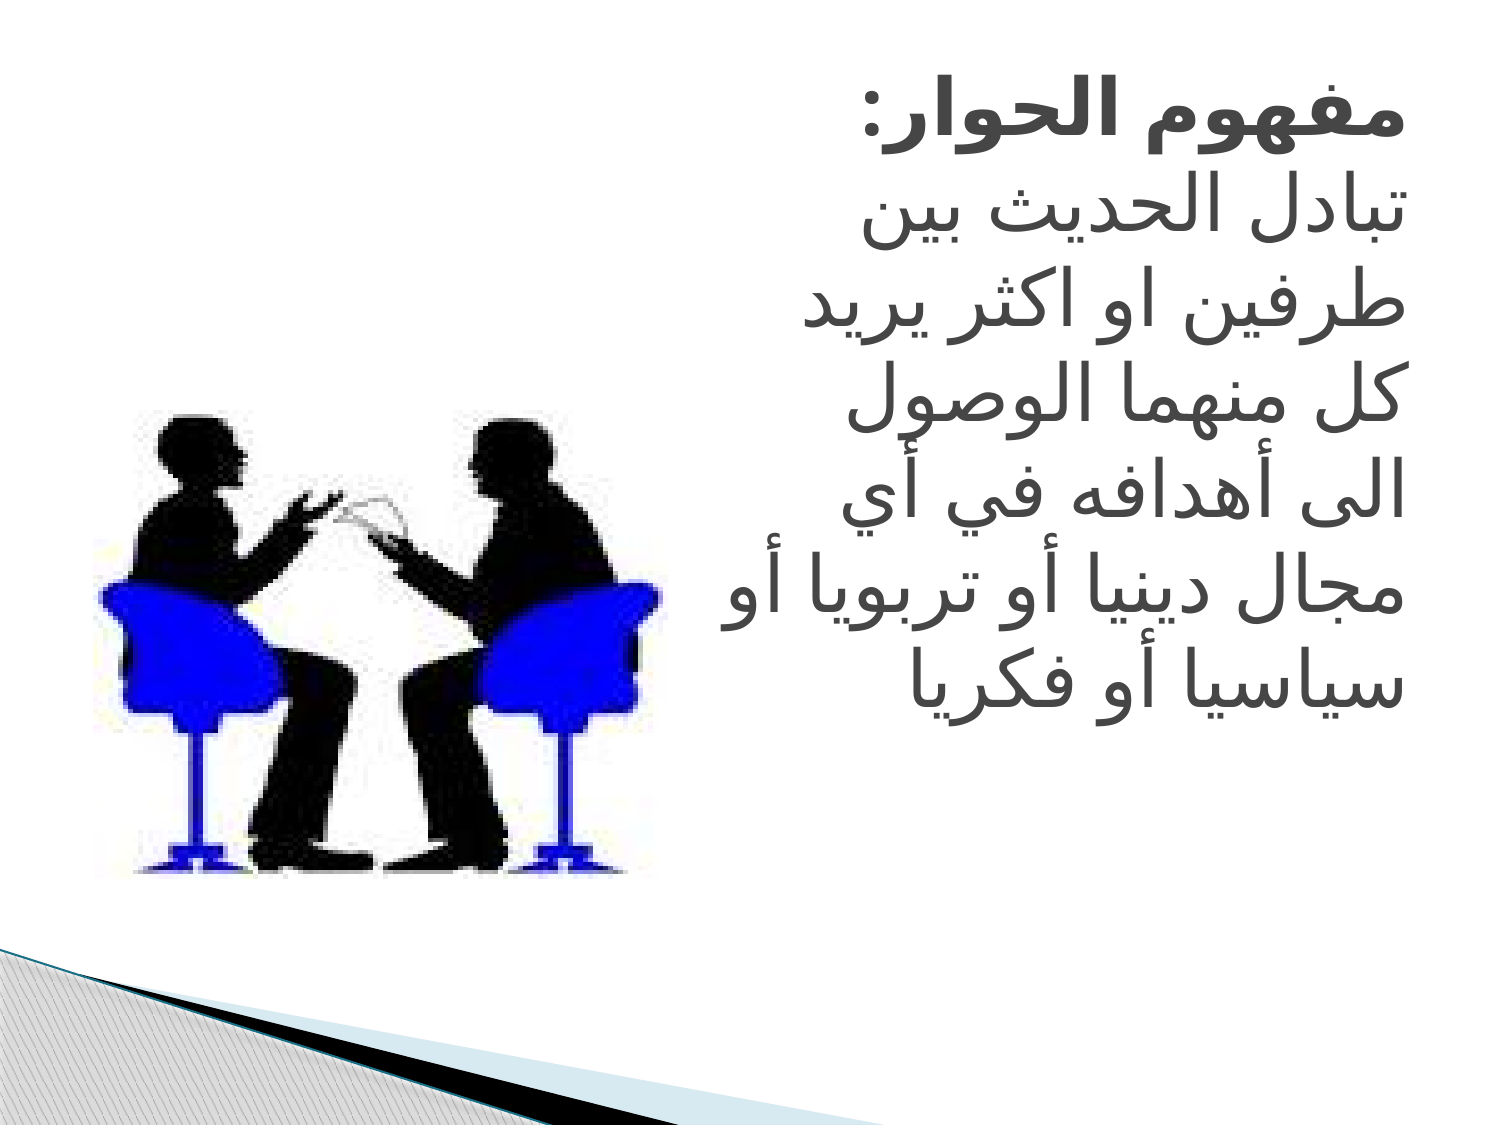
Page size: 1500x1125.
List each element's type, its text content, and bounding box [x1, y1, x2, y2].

title مفهوم الحوار: تبادل الحديث بين طرفين او اكثر يريد كل منهما الوصول الى أهدافه في أي مجال دينيا أو تربويا أو سياسيا أو فكريا [703, 45, 1425, 926]
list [93, 409, 669, 880]
